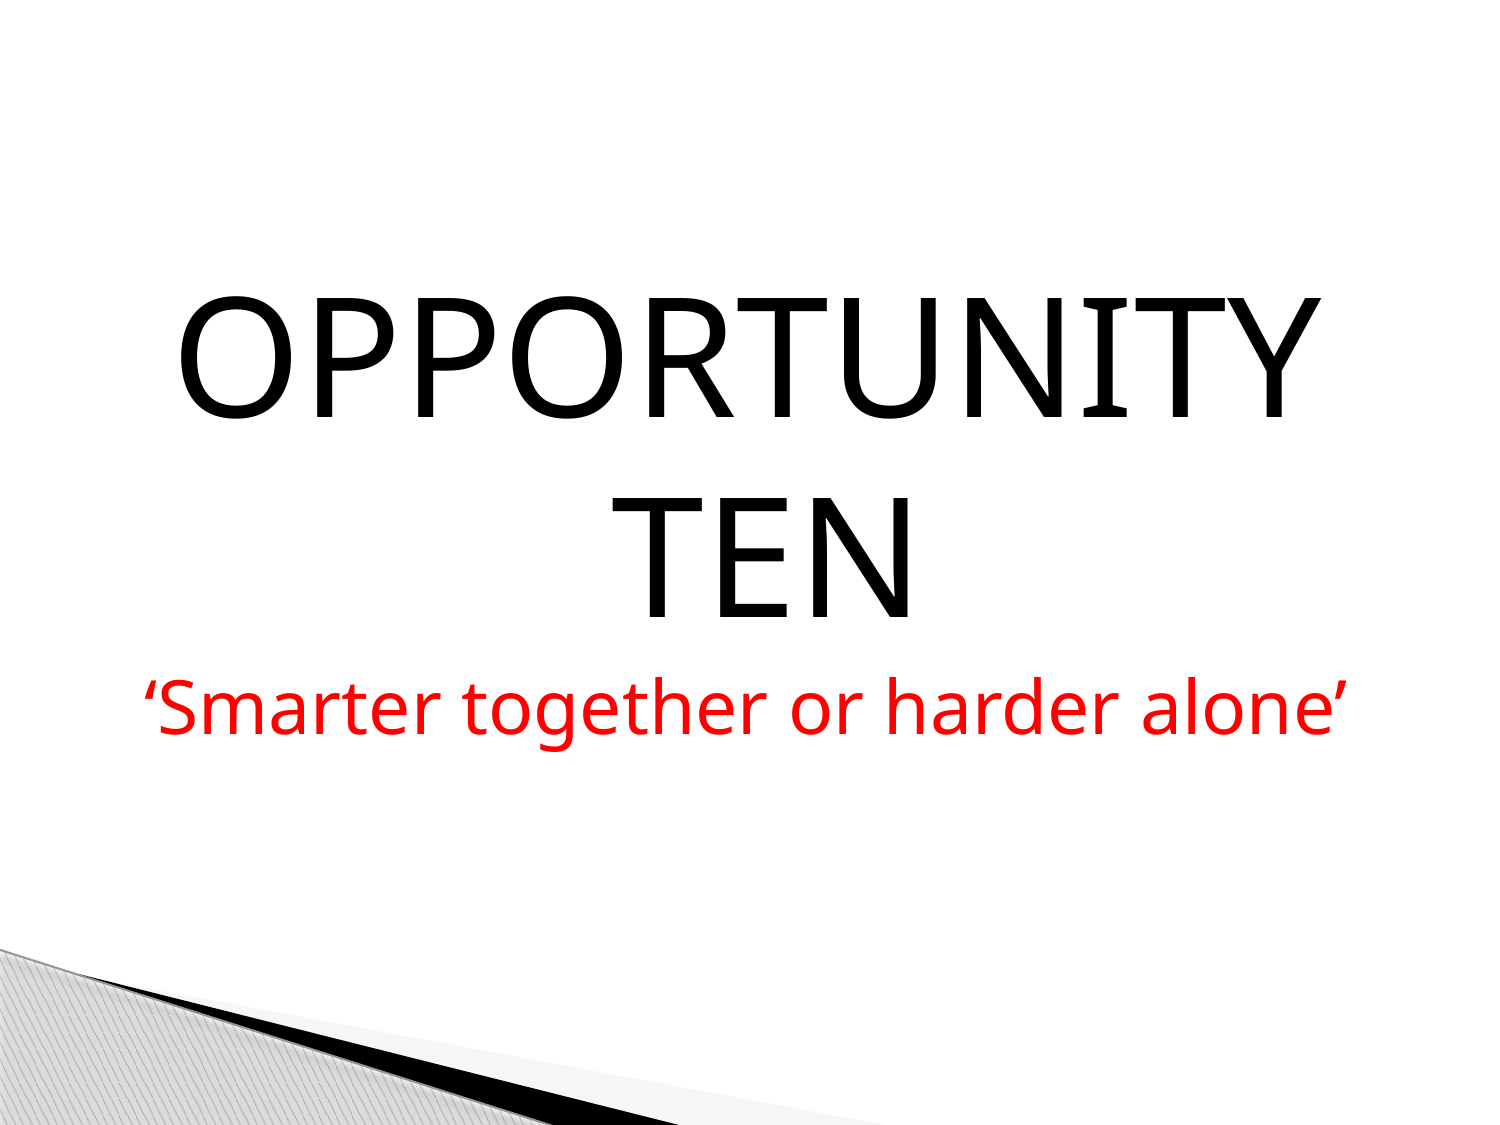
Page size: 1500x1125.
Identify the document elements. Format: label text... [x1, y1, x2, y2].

list OPPORTUNITY TEN ‘Smarter together or harder alone’ [100, 243, 1376, 919]
